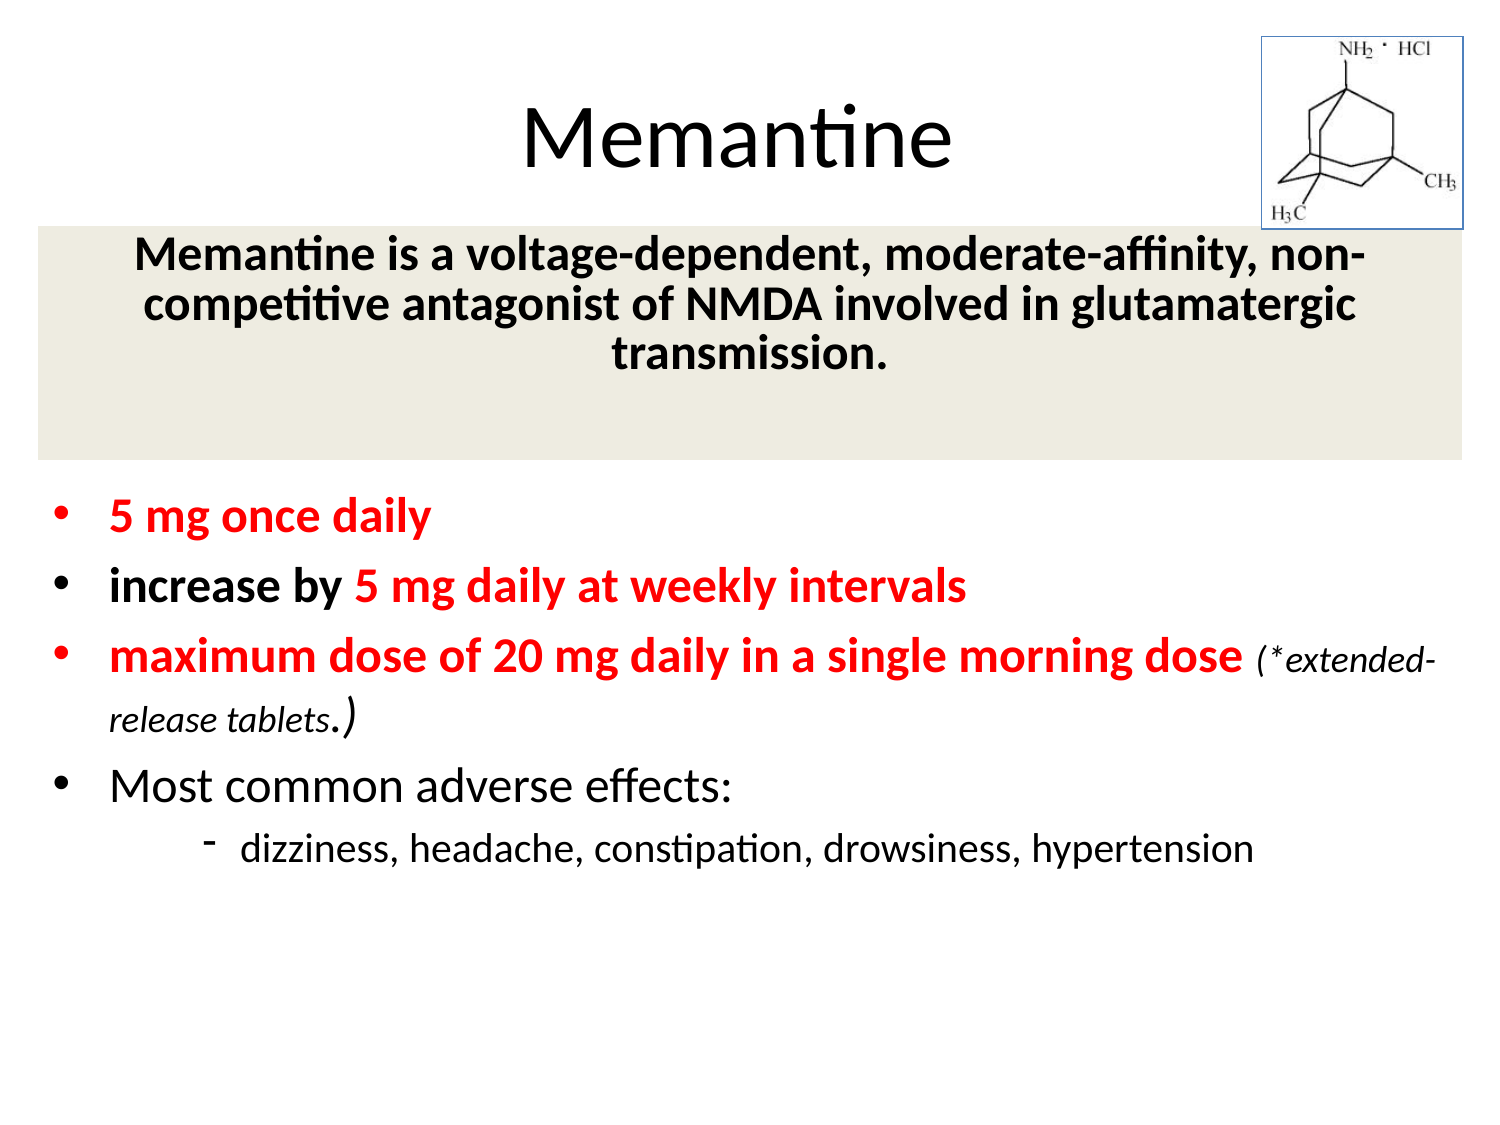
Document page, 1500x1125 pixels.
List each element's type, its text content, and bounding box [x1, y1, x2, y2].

title Memantine [62, 37, 1260, 224]
table_header Memantine is a voltage-dependent, moderate-affinity, non-competitive antagonist of NMDA involved in glutamatergic transmission. [38, 226, 1462, 460]
list 5 mg once daily increase by 5 mg daily at weekly intervals maximum dose of 20 mg daily in a single morning dose (*extended-release tablets.) Most common adverse effects: dizziness, headache, constipation, drowsiness, hypertension [37, 474, 1463, 950]
picture [1262, 37, 1463, 229]
